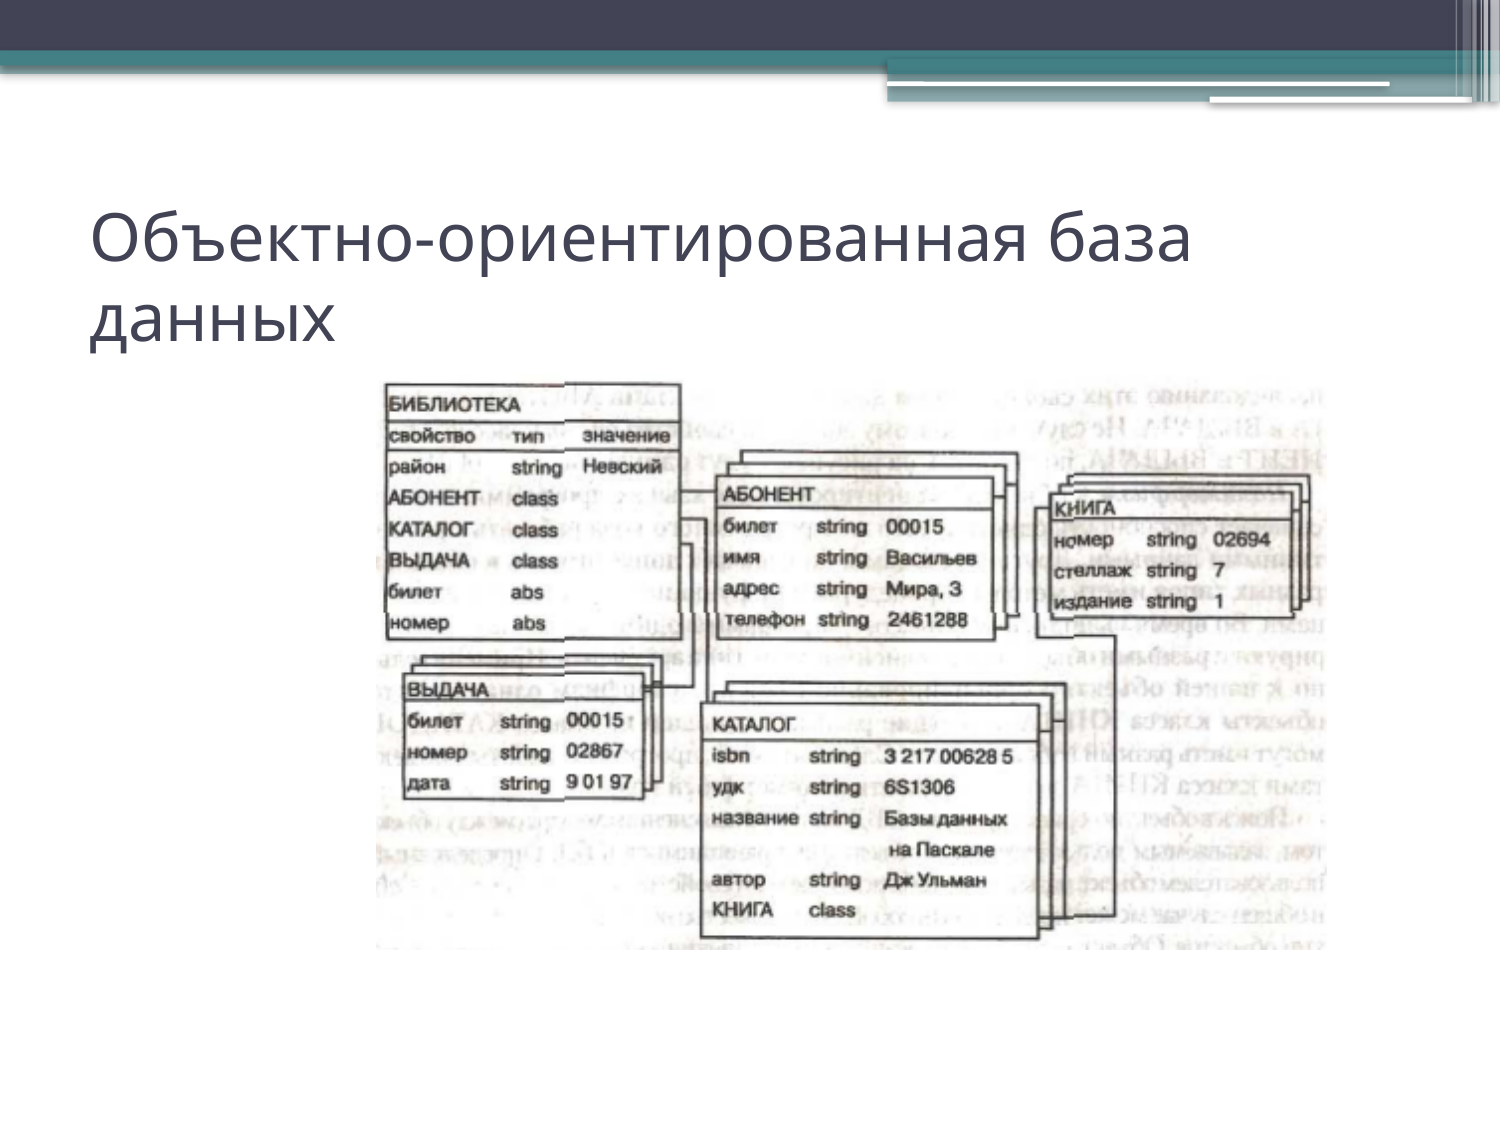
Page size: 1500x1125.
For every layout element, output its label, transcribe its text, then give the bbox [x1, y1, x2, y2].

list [376, 374, 1327, 950]
title Объектно-ориентированная база данных [75, 187, 1425, 363]
